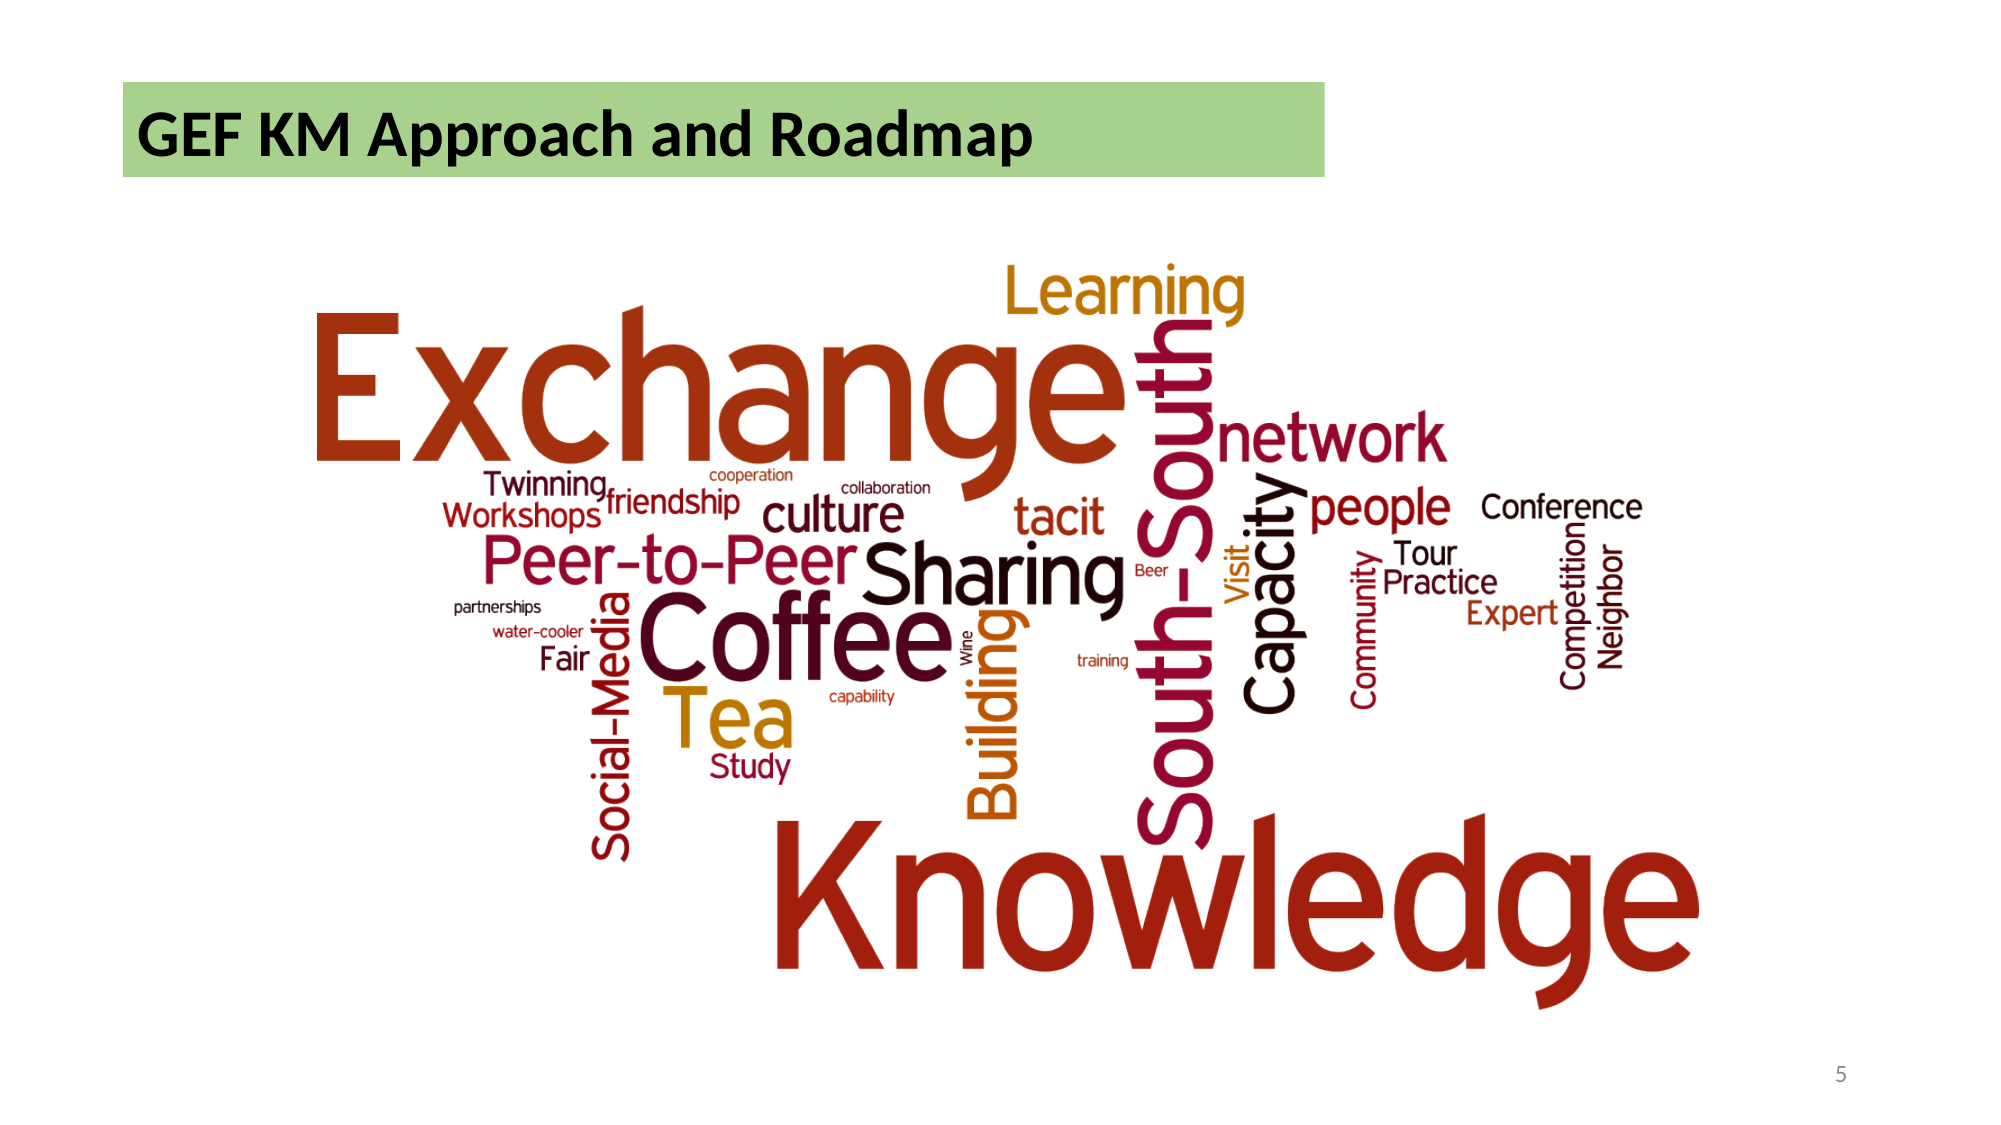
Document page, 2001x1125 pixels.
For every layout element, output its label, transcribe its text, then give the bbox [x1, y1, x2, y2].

slide_number 5 [1412, 1042, 1863, 1103]
text_box GEF KM Approach and Roadmap [123, 82, 1325, 177]
picture [317, 178, 1699, 1095]
